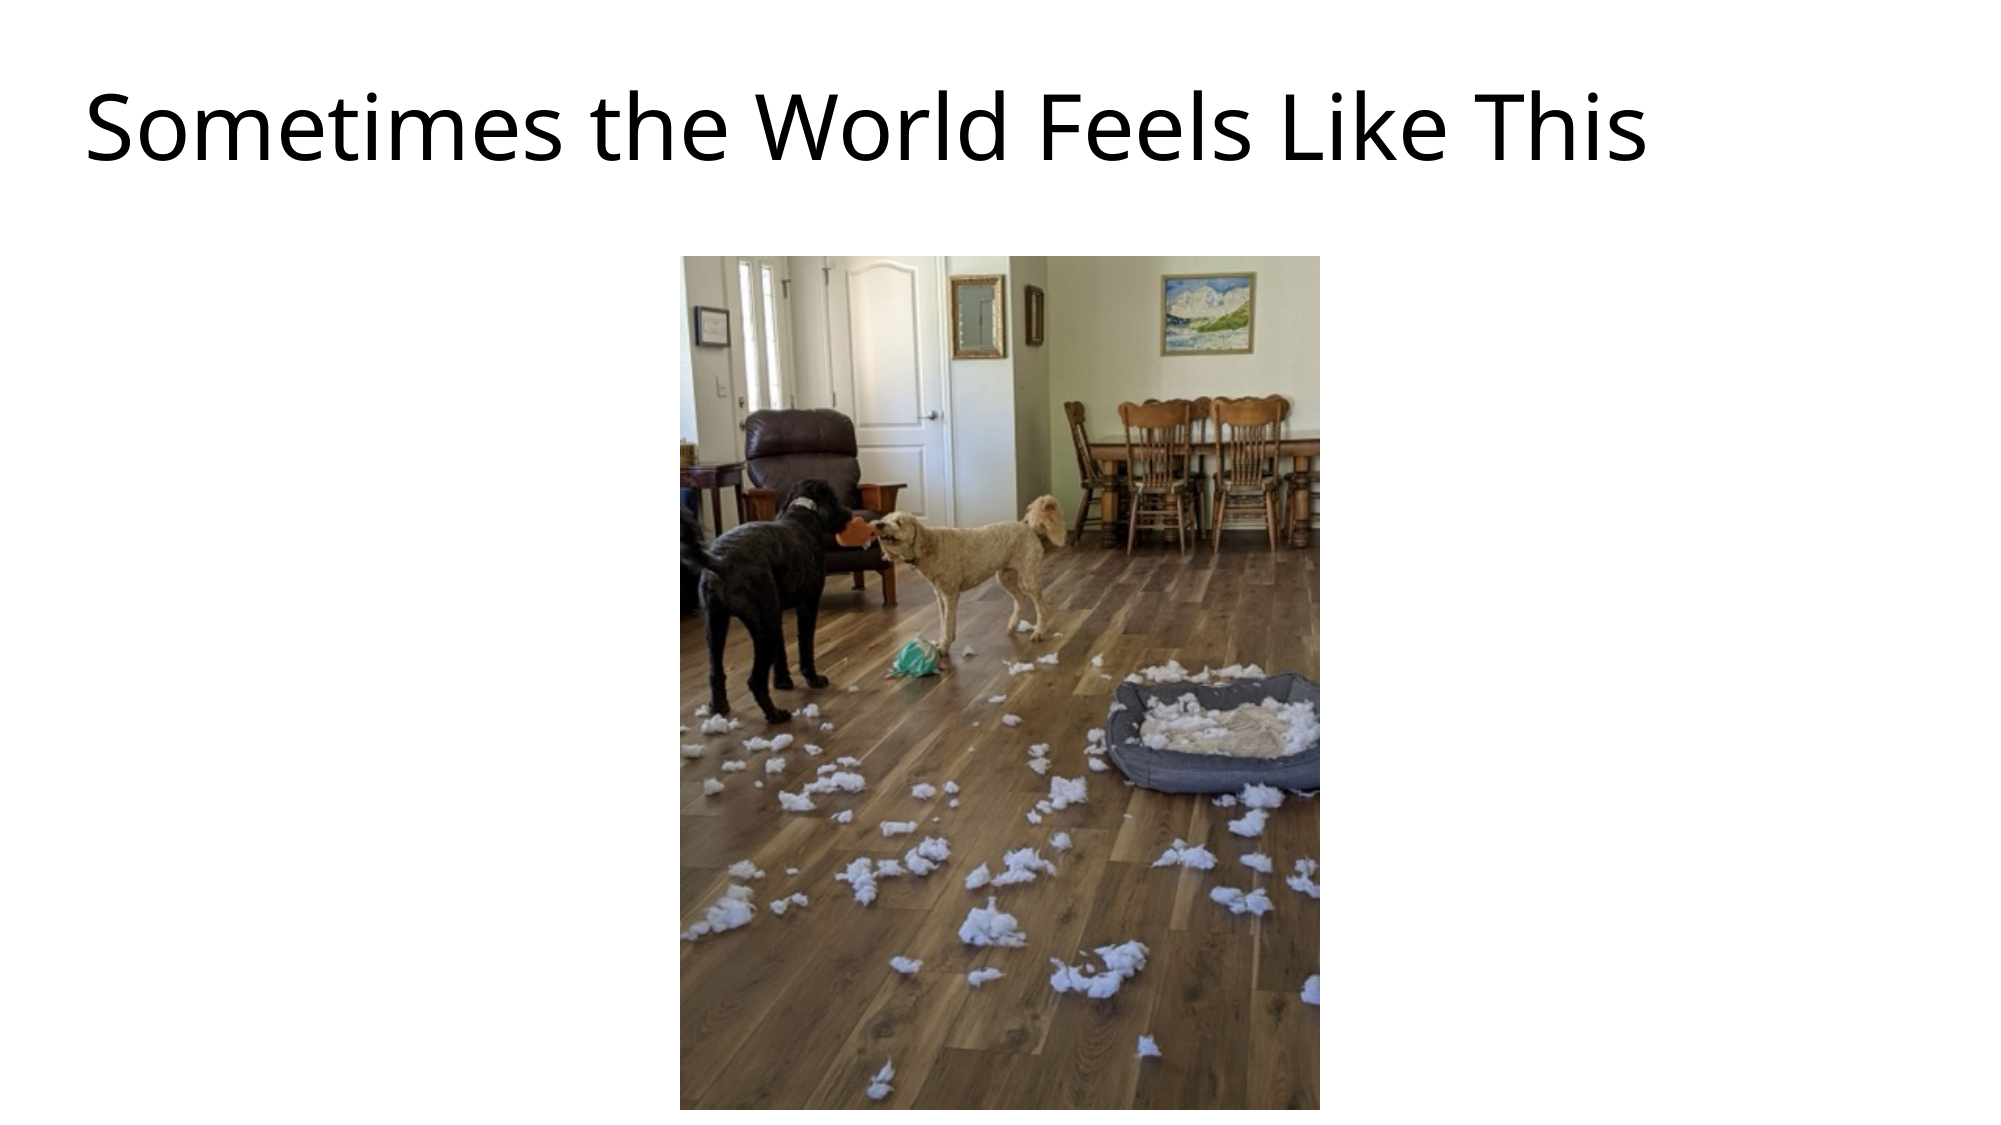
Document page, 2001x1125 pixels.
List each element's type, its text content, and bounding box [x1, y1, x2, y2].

picture [680, 256, 1320, 1110]
title Sometimes the World Feels Like This [69, 47, 1795, 215]
